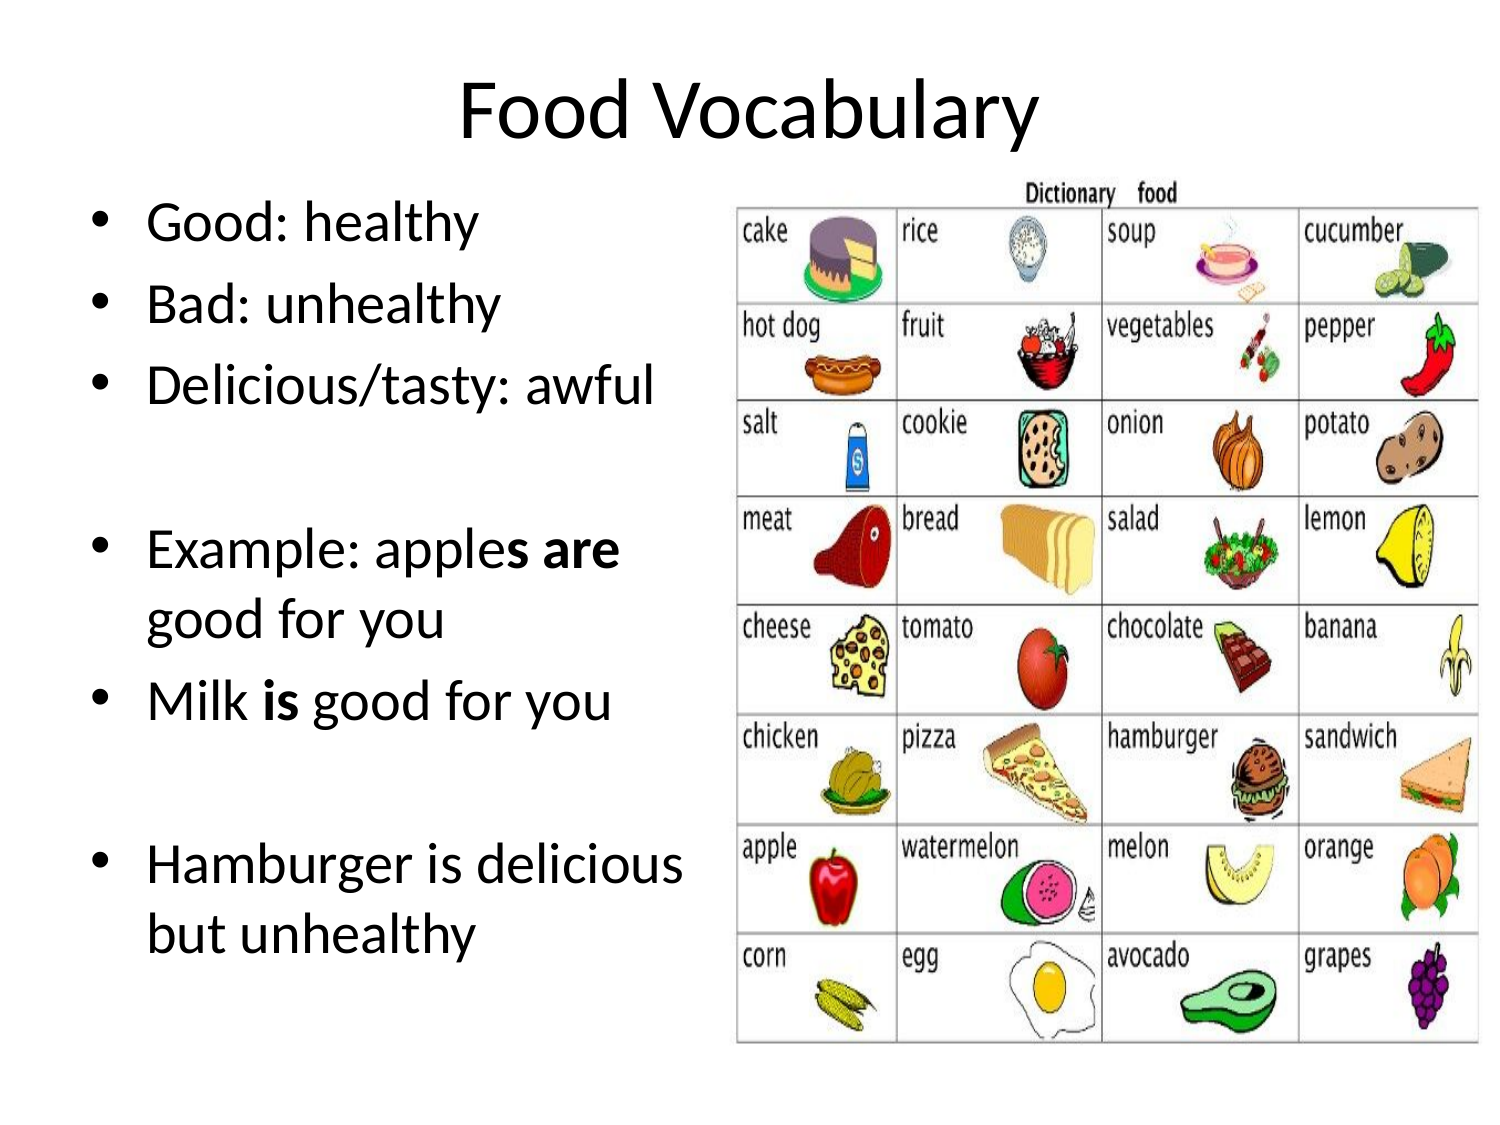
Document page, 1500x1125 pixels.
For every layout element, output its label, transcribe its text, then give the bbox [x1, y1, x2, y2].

title Food Vocabulary [75, 45, 1425, 164]
list Good: healthy Bad: unhealthy Delicious/tasty: awful Example: apples are good for you Milk is good for you Hamburger is delicious but unhealthy [75, 175, 697, 1005]
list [702, 163, 1500, 1067]
